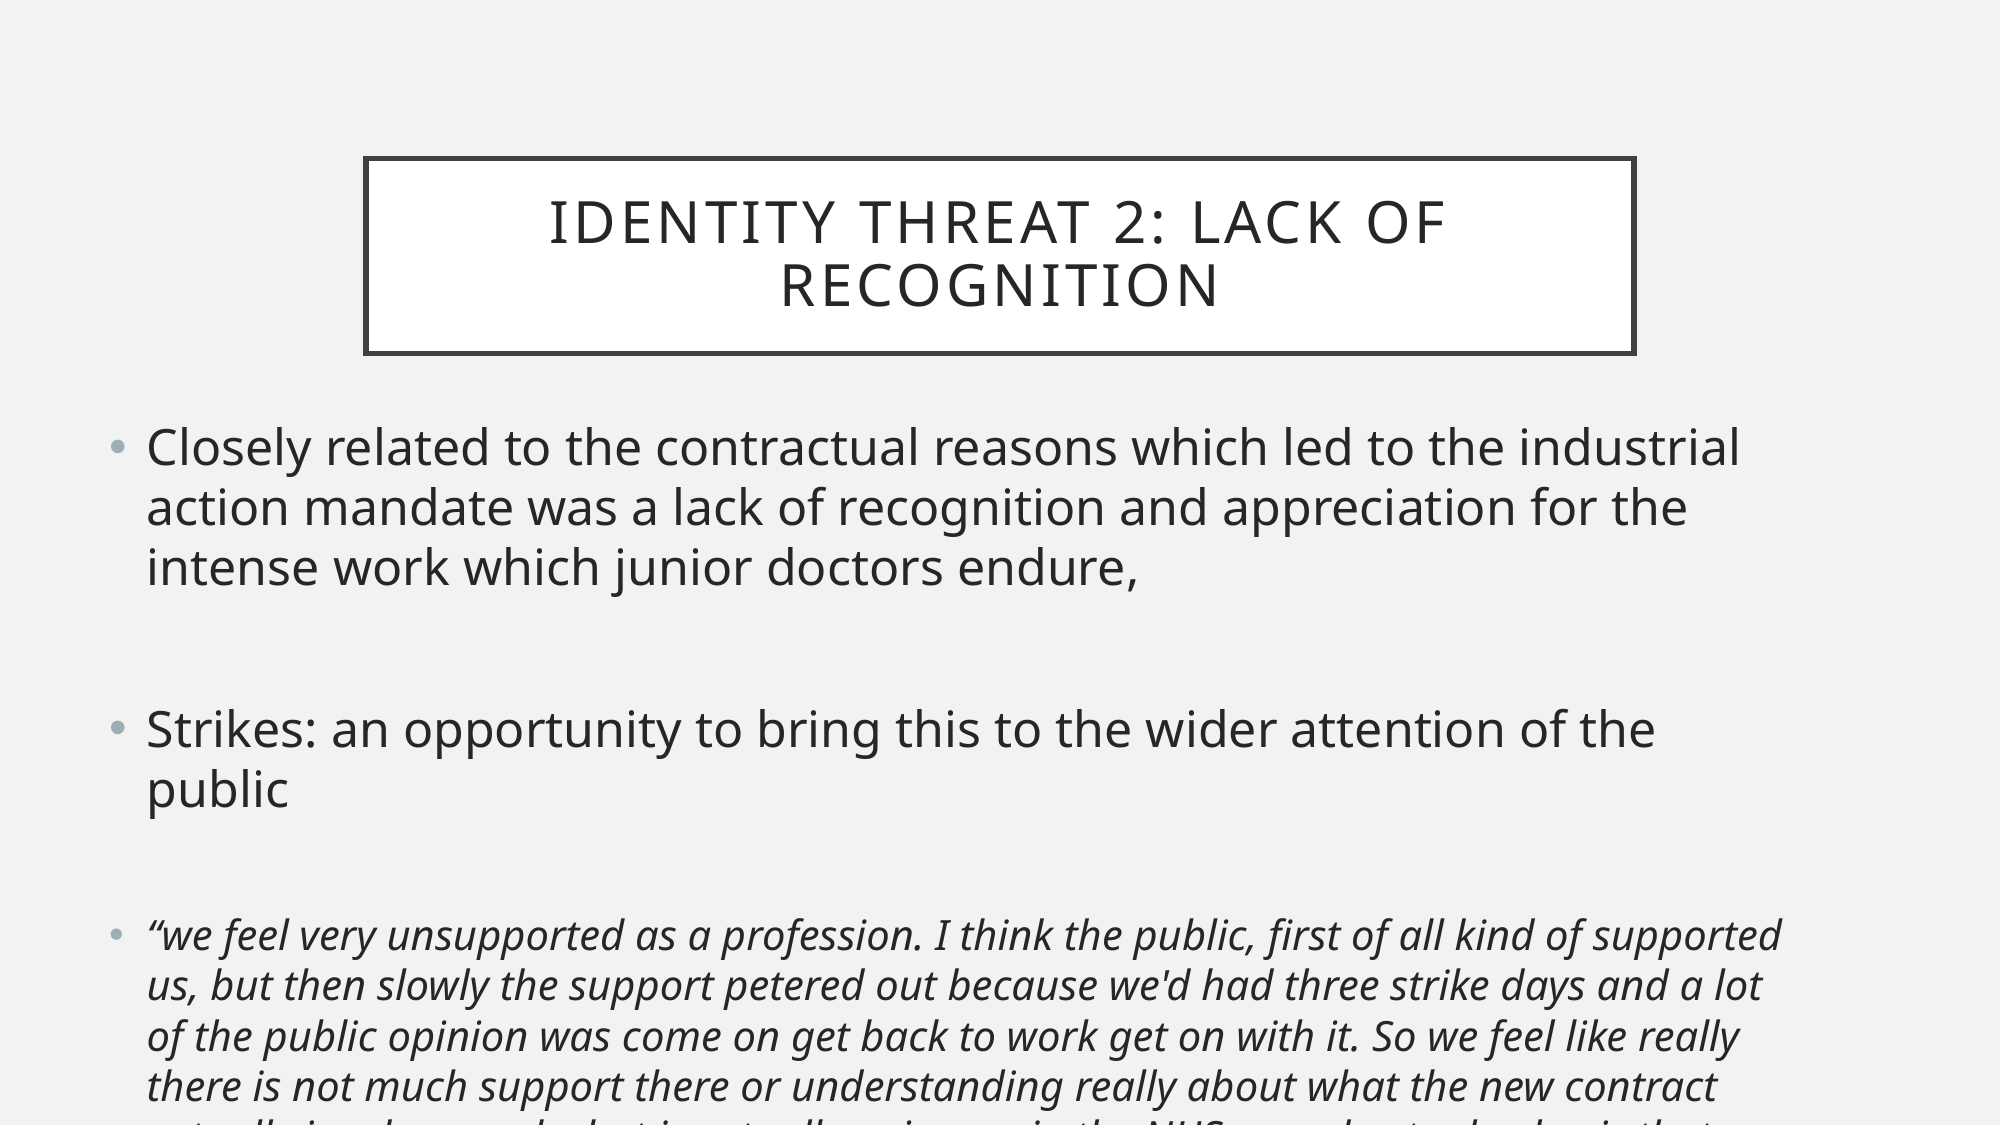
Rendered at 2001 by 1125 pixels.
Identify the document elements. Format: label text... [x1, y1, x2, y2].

list Closely related to the contractual reasons which led to the industrial action mandate was a lack of recognition and appreciation for the intense work which junior doctors endure, Strikes: an opportunity to bring this to the wider attention of the public “we feel very unsupported as a profession. I think the public, first of all kind of supported us, but then slowly the support petered out because we'd had three strike days and a lot of the public opinion was come on get back to work get on with it. So we feel like really there is not much support there or understanding really about what the new contract actually involves, and what is actually going on in the NHS on a day to day basis that we see, we are frontline staff.” (Naomi, 28, F3) [94, 408, 1825, 1125]
title Identity threat 2: lack of recognition [363, 156, 1637, 356]
